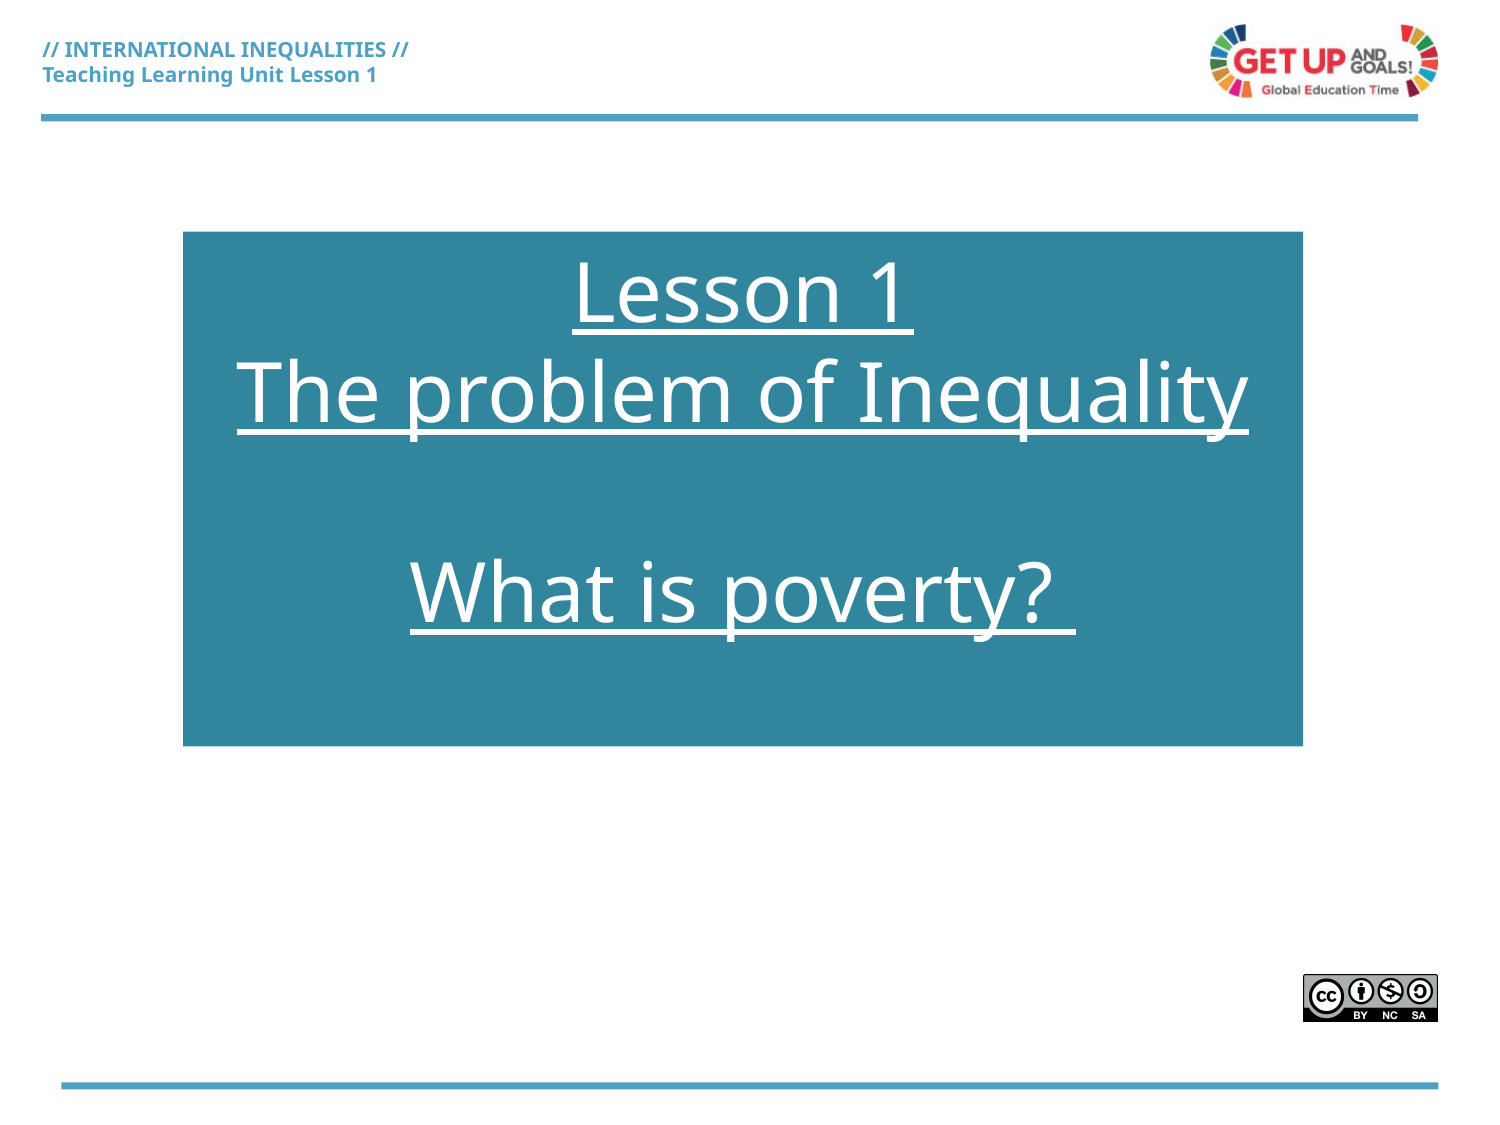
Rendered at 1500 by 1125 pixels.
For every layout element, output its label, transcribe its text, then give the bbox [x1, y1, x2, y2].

text_box // INTERNATIONAL INEQUALITIES // Teaching Learning Unit Lesson 1 [29, 24, 492, 115]
text_box Lesson 1 The problem of Inequality What is poverty? [183, 231, 1304, 747]
picture [1302, 974, 1438, 1022]
text_box [41, 114, 1419, 122]
picture [1210, 24, 1438, 99]
text_box [61, 1082, 1439, 1090]
